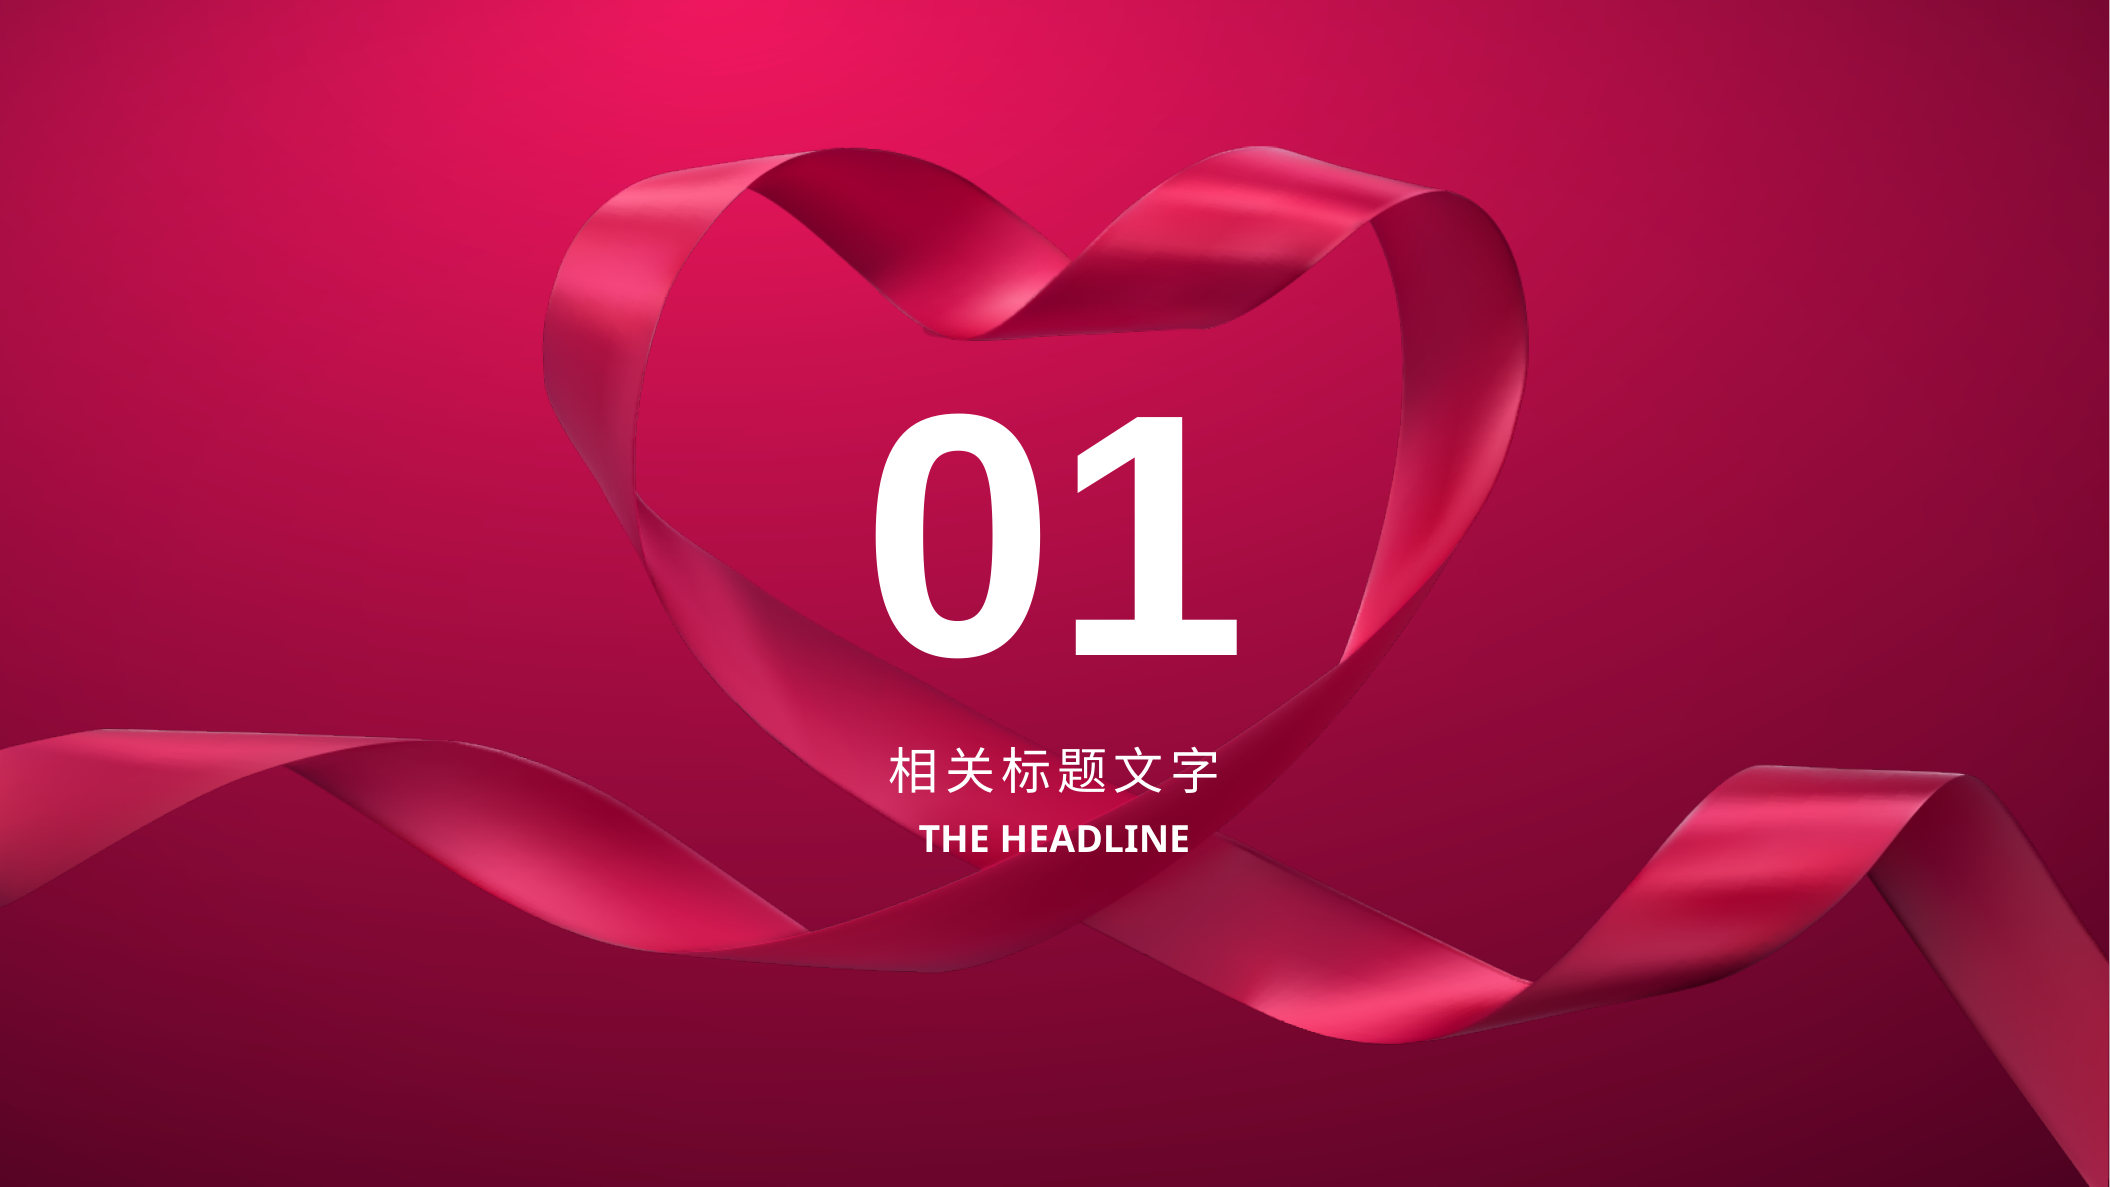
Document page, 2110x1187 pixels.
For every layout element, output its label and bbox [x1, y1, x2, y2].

picture [0, 0, 2110, 1187]
text_box [869, 732, 1241, 869]
